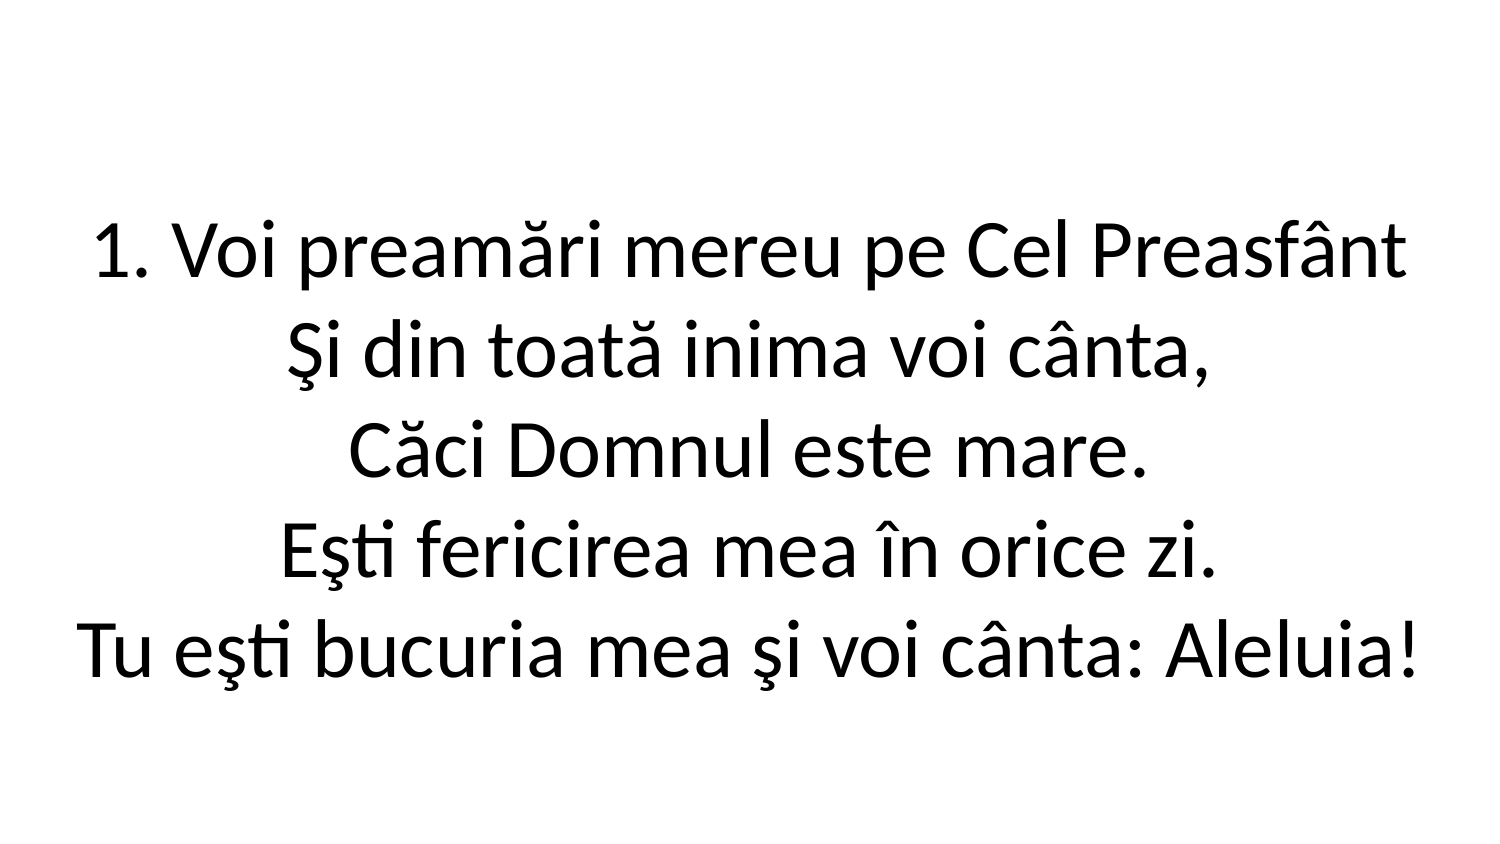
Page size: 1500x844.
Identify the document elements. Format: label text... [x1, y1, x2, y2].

text_box 1. Voi preamări mereu pe Cel Preasfânt Şi din toată inima voi cânta, Căci Domnul este mare. Eşti fericirea mea în orice zi. Tu eşti bucuria mea şi voi cânta: Aleluia! [61, 142, 1439, 702]
